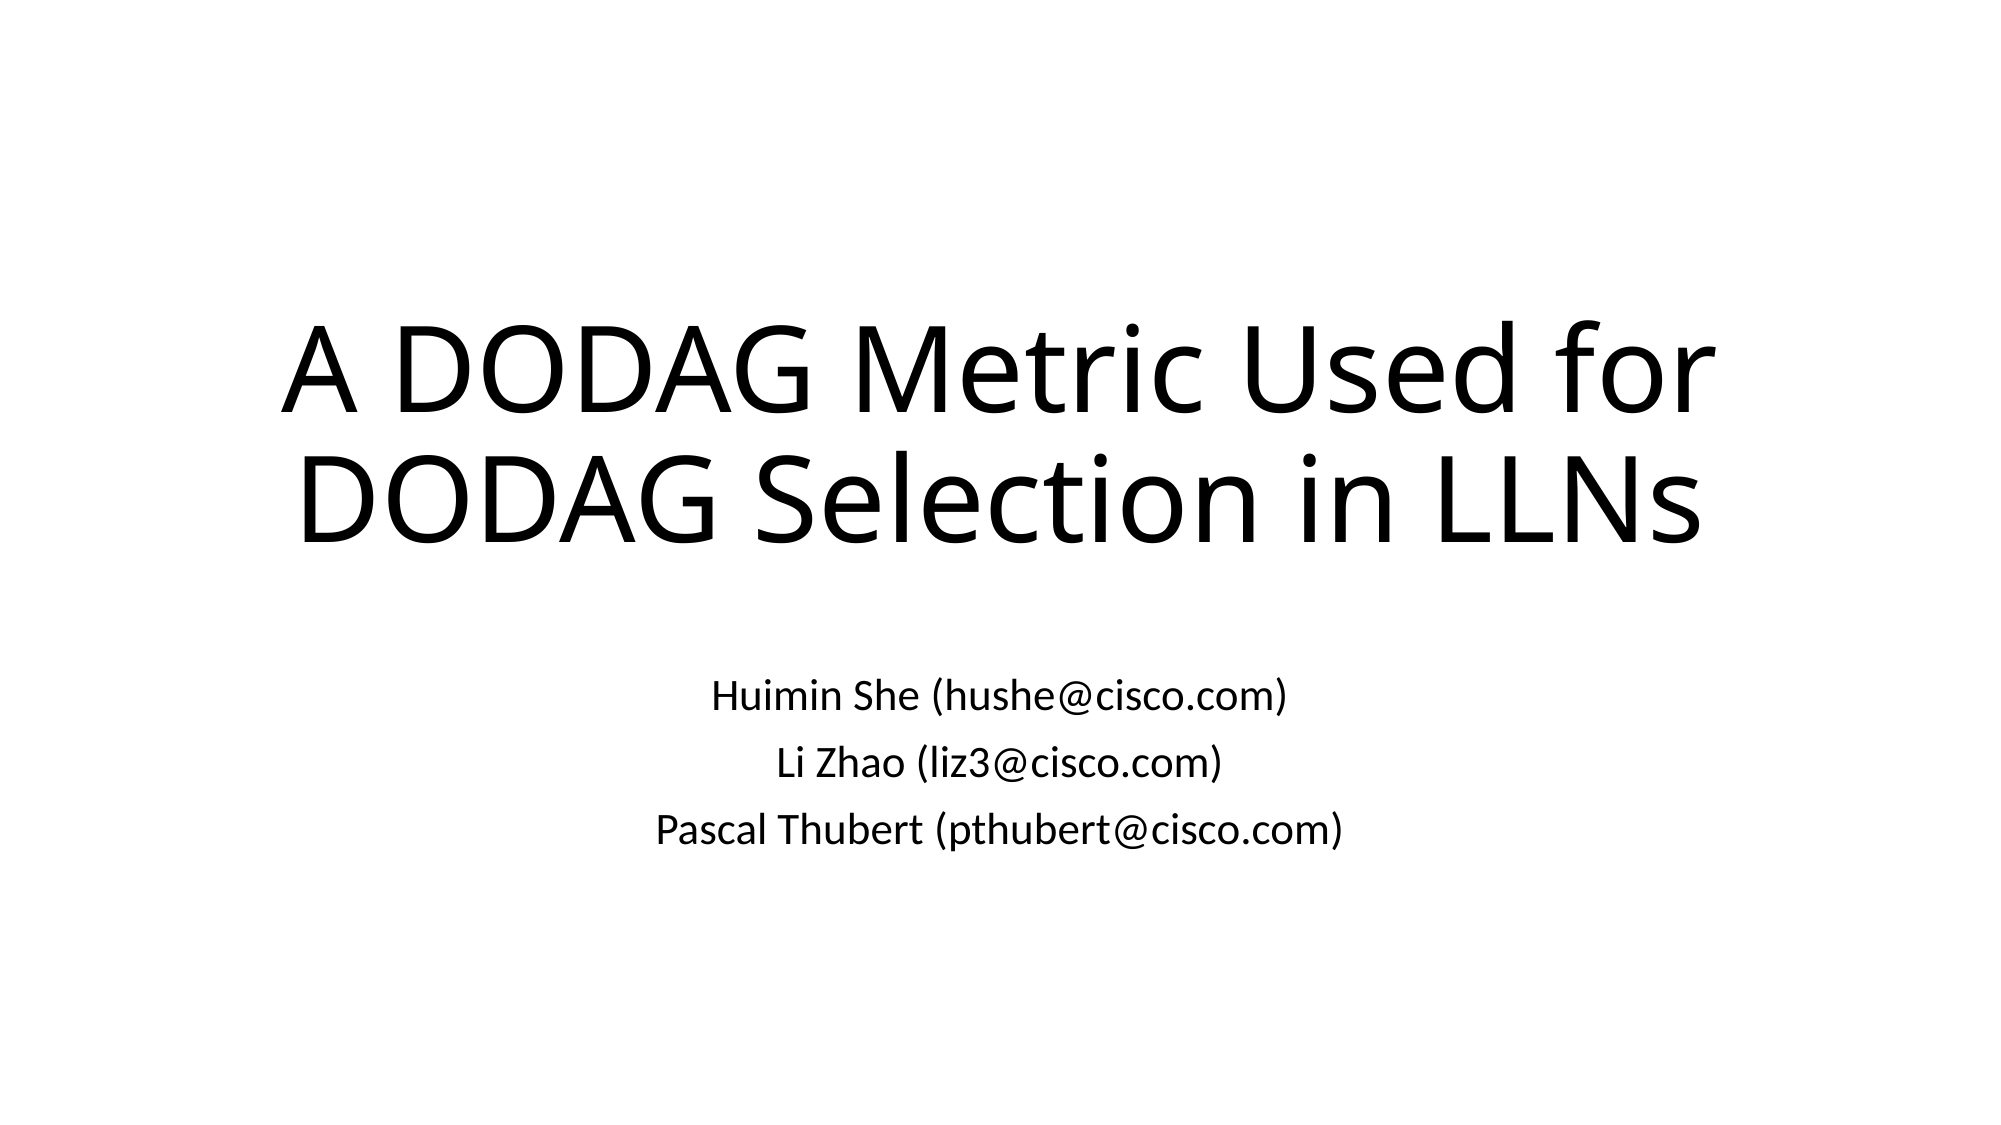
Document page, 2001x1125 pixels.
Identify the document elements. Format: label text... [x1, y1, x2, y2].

subtitle Huimin She (hushe@cisco.com) Li Zhao (liz3@cisco.com) Pascal Thubert (pthubert@cisco.com) [249, 590, 1750, 863]
title A DODAG Metric Used for DODAG Selection in LLNs [249, 184, 1750, 576]
